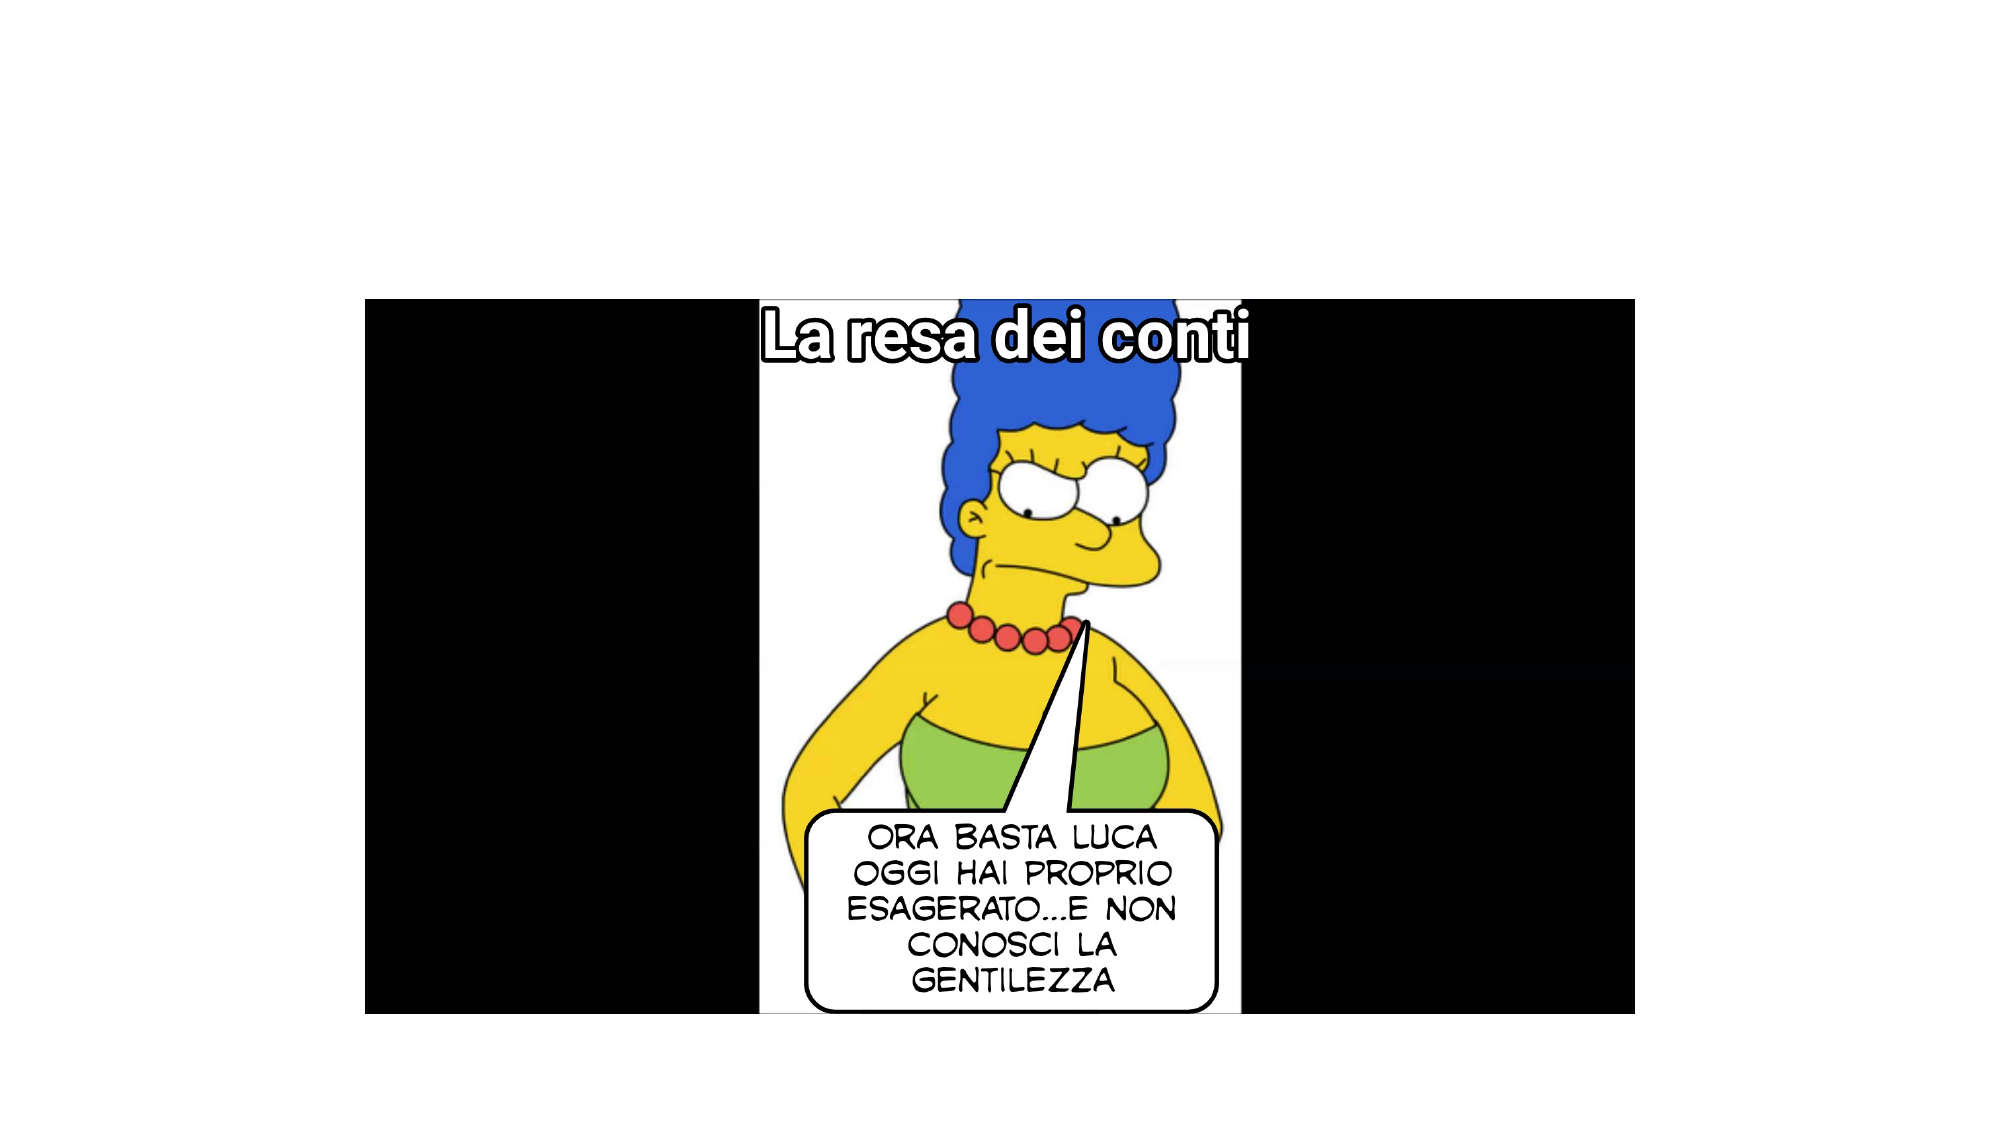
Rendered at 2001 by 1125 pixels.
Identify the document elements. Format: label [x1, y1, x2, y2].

list [365, 299, 1635, 1014]
